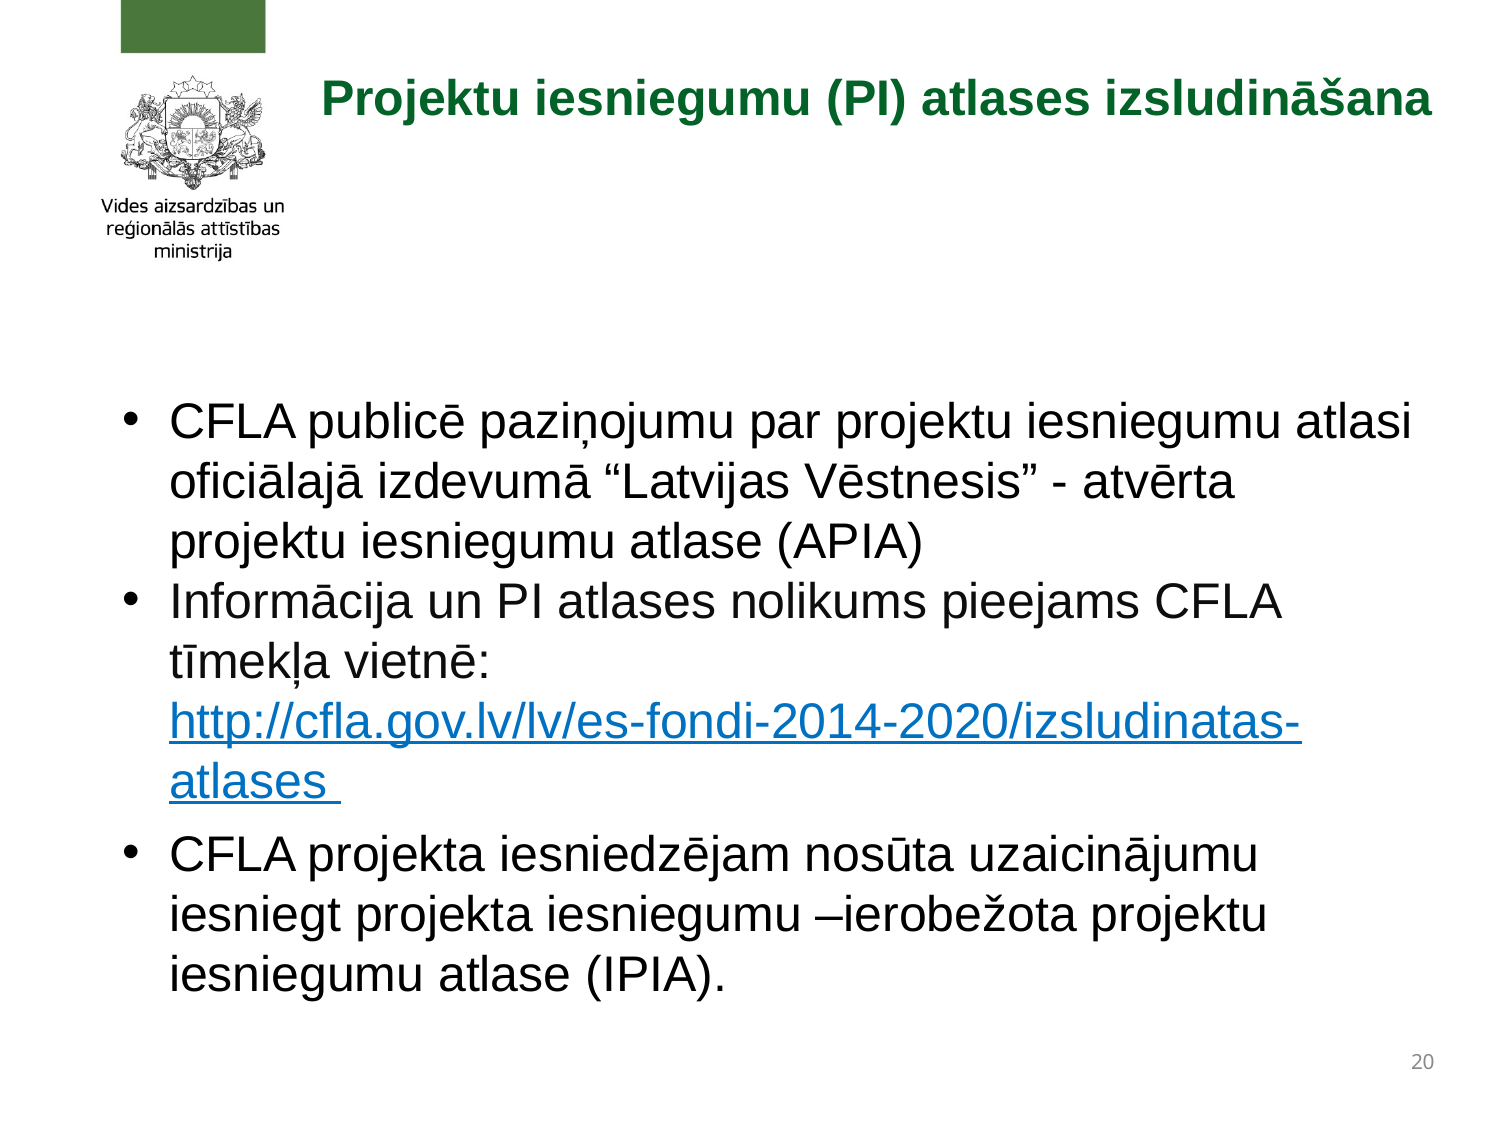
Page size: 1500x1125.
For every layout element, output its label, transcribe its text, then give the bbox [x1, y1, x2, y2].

picture [48, 0, 338, 321]
text_box Projektu iesniegumu (PI) atlases izsludināšana [303, 58, 1450, 177]
text_box CFLA publicē paziņojumu par projektu iesniegumu atlasi oficiālajā izdevumā “Latvijas Vēstnesis” - atvērta projektu iesniegumu atlase (APIA) Informācija un PI atlases nolikums pieejams CFLA tīmekļa vietnē: http://cfla.gov.lv/lv/es-fondi-2014-2020/izsludinatas-atlases CFLA projekta iesniedzējam nosūta uzaicinājumu iesniegt projekta iesniegumu –ierobežota projektu iesniegumu atlase (IPIA). [107, 321, 1429, 1125]
slide_number 20 [1429, 1037, 1450, 1088]
